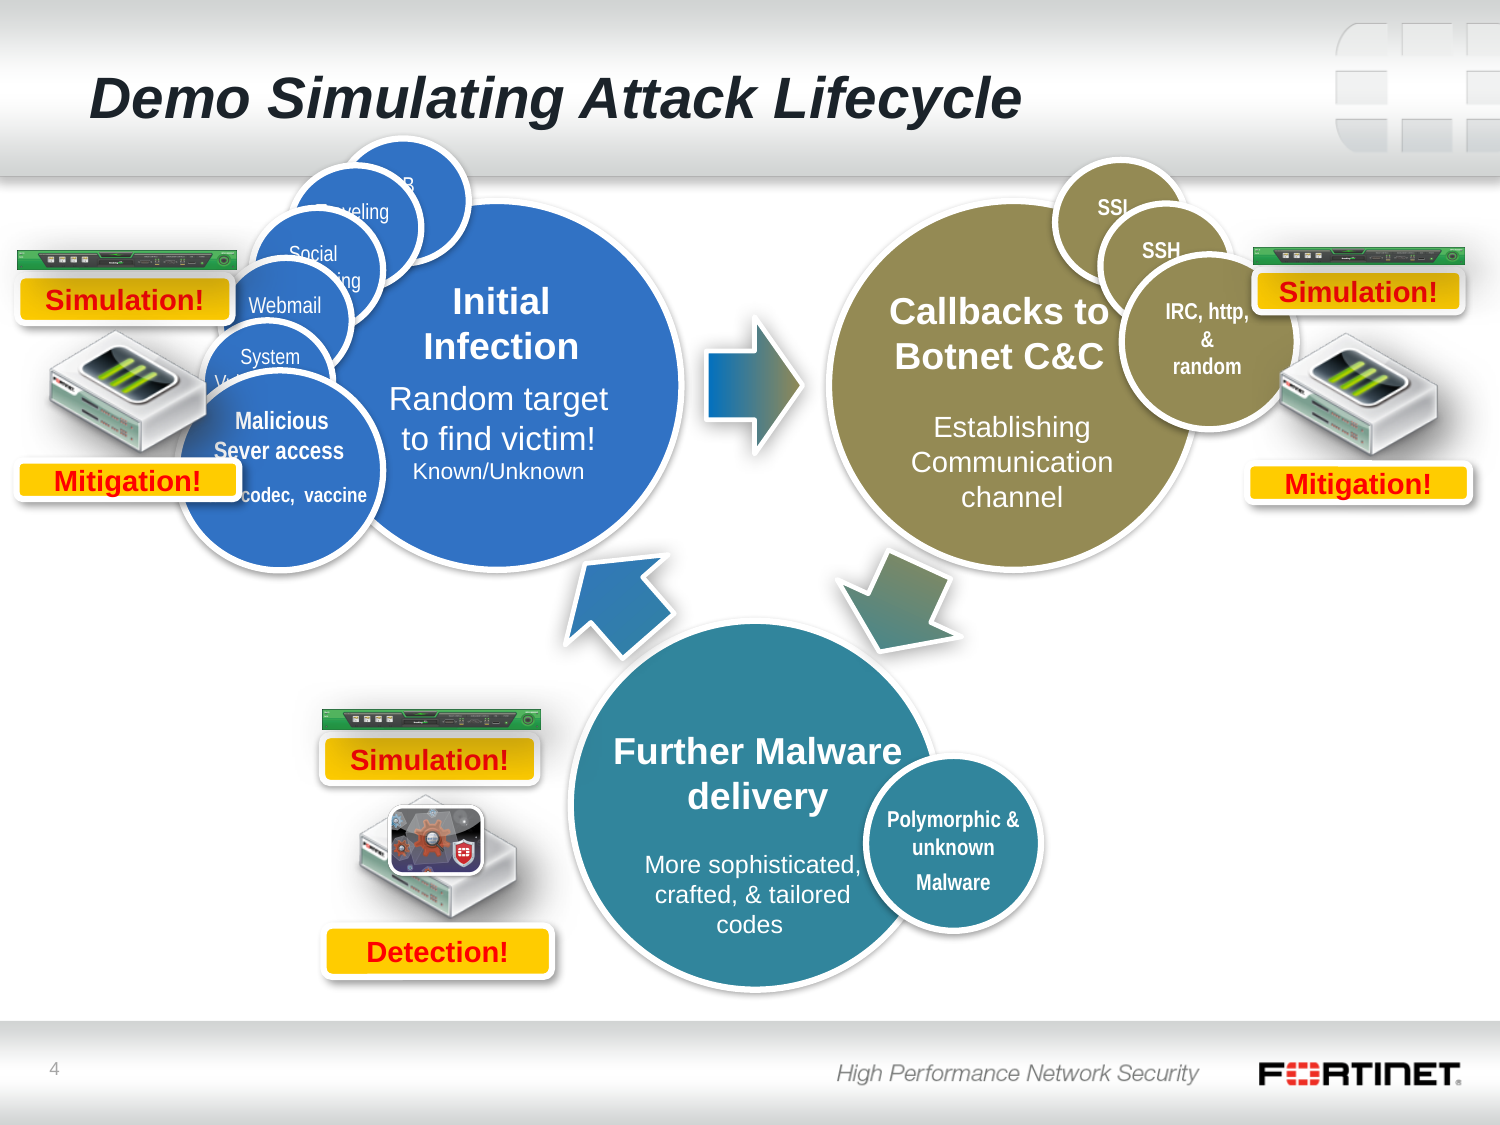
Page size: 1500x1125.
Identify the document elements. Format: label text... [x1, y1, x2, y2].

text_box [1100, 203, 1232, 329]
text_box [828, 200, 1199, 571]
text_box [17, 249, 237, 324]
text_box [323, 794, 553, 978]
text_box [337, 138, 469, 264]
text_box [1252, 247, 1465, 313]
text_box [865, 755, 1042, 932]
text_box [570, 620, 940, 990]
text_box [321, 709, 542, 784]
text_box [363, 200, 682, 571]
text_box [1054, 159, 1187, 286]
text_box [240, 257, 352, 318]
picture [0, 0, 1500, 1125]
text_box [570, 577, 675, 620]
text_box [1246, 332, 1471, 503]
text_box [836, 577, 952, 619]
title Demo Simulating Attack Lifecycle [75, 52, 1425, 126]
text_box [1121, 254, 1297, 430]
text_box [16, 329, 240, 500]
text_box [289, 165, 422, 291]
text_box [241, 207, 386, 334]
text_box [705, 315, 804, 455]
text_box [176, 370, 388, 571]
text_box [946, 628, 963, 641]
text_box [240, 320, 359, 368]
